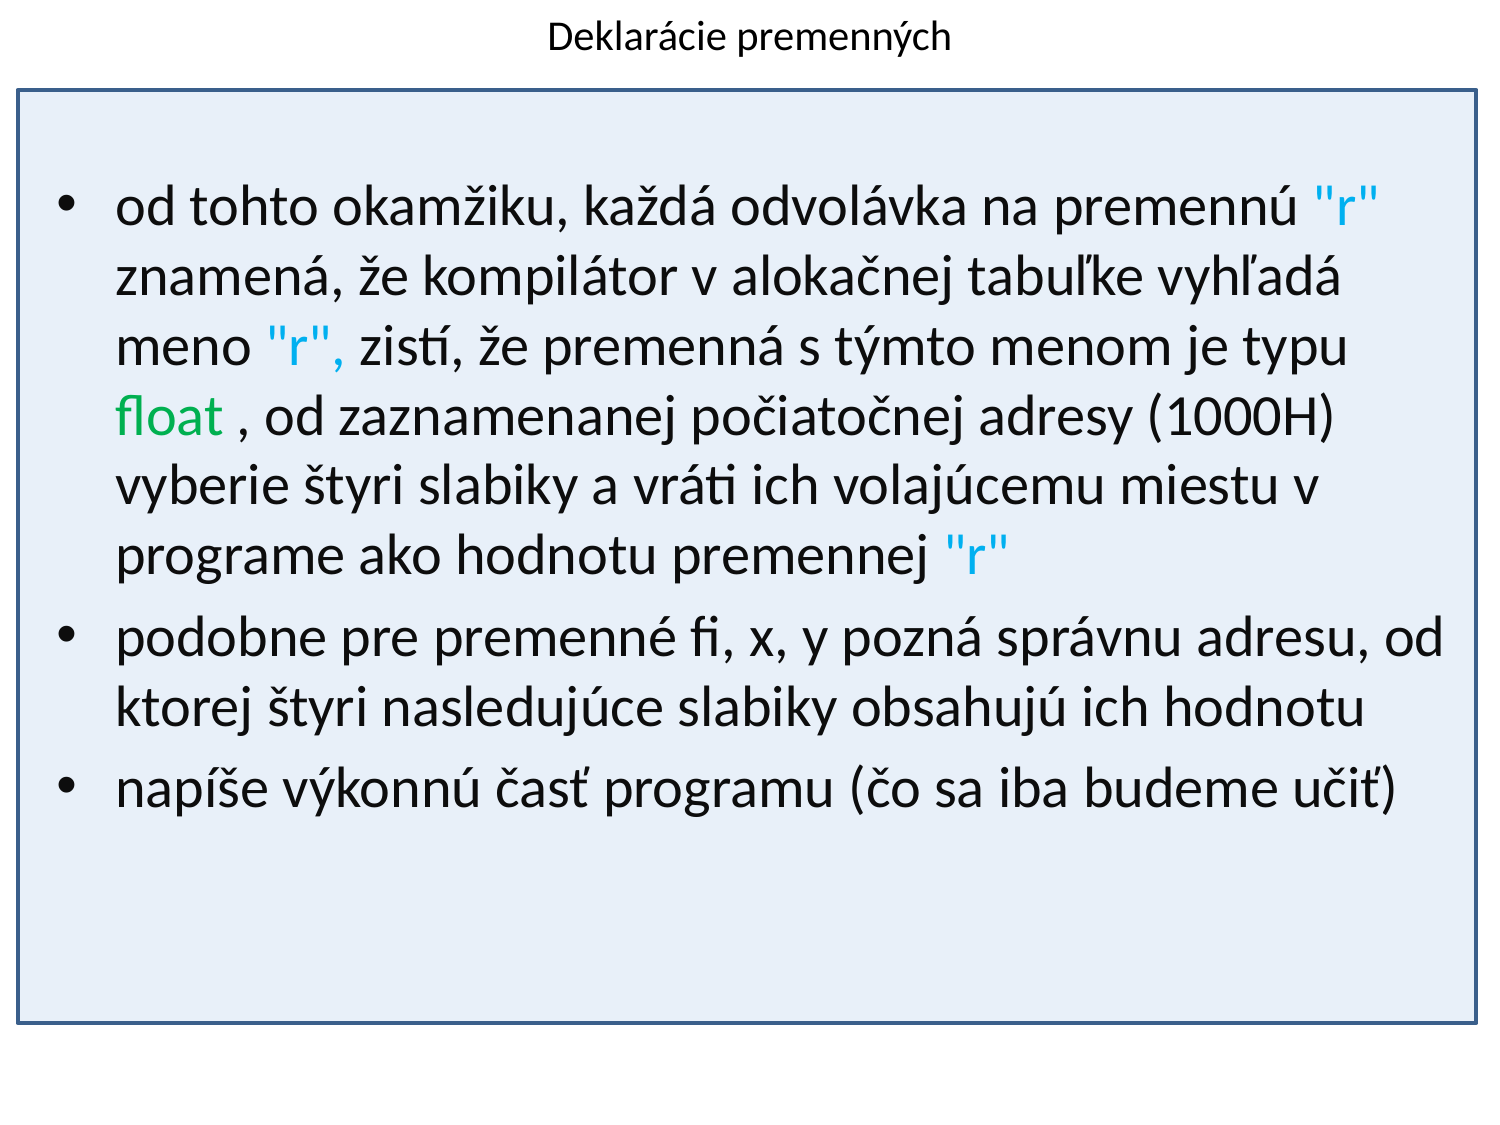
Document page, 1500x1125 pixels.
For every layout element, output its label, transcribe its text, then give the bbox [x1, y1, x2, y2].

title Deklarácie premenných [75, 0, 1425, 67]
text_box [16, 88, 1478, 1025]
list od tohto okamžiku, každá odvolávka na premennú "r" znamená, že kompilátor v alokačnej tabuľke vyhľadá meno "r", zistí, že premenná s týmto menom je typu float , od zaznamenanej počiatočnej adresy (1000H) vyberie štyri slabiky a vráti ich volajúcemu miestu v programe ako hodnotu premennej "r" podobne pre premenné fi, x, y pozná správnu adresu, od ktorej štyri nasledujúce slabiky obsahujú ich hodnotu napíše výkonnú časť programu (čo sa iba budeme učiť) [41, 78, 1471, 1005]
